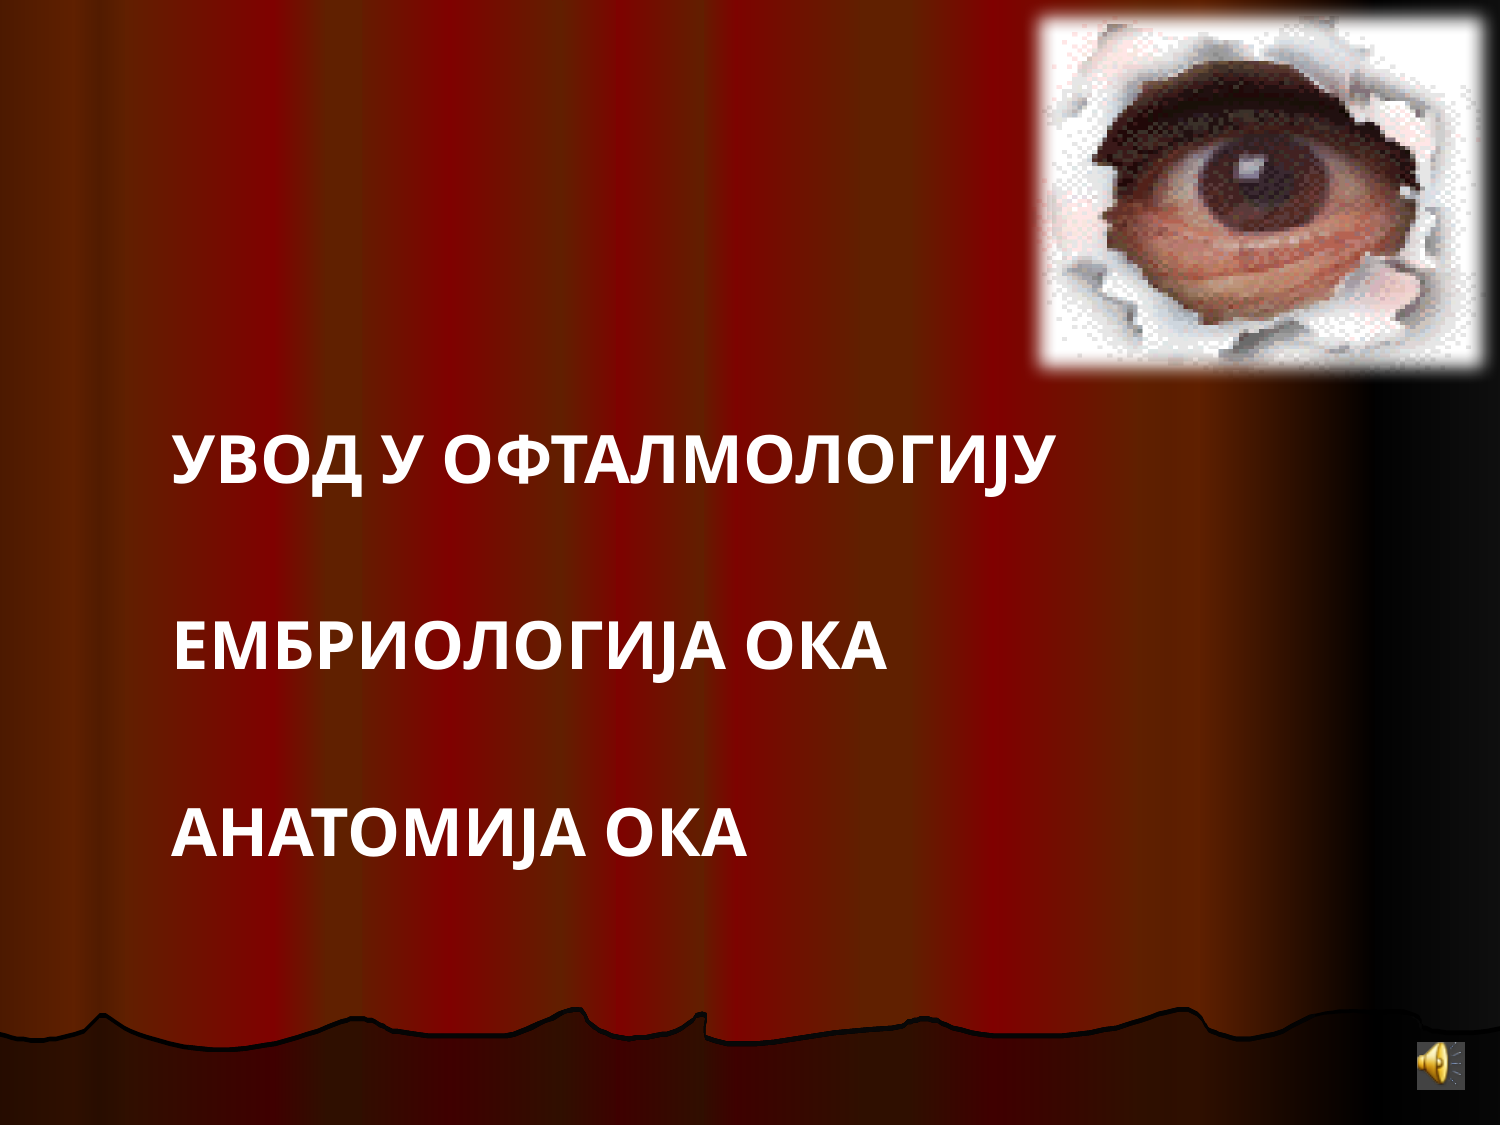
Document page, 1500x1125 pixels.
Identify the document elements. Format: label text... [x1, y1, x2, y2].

picture [1021, 0, 1500, 386]
list УВОД У ОФТАЛМОЛОГИЈУ ЕМБРИОЛОГИЈА ОКА АНАТОМИЈА ОКА [100, 408, 1451, 1125]
picture [1415, 1040, 1467, 1092]
